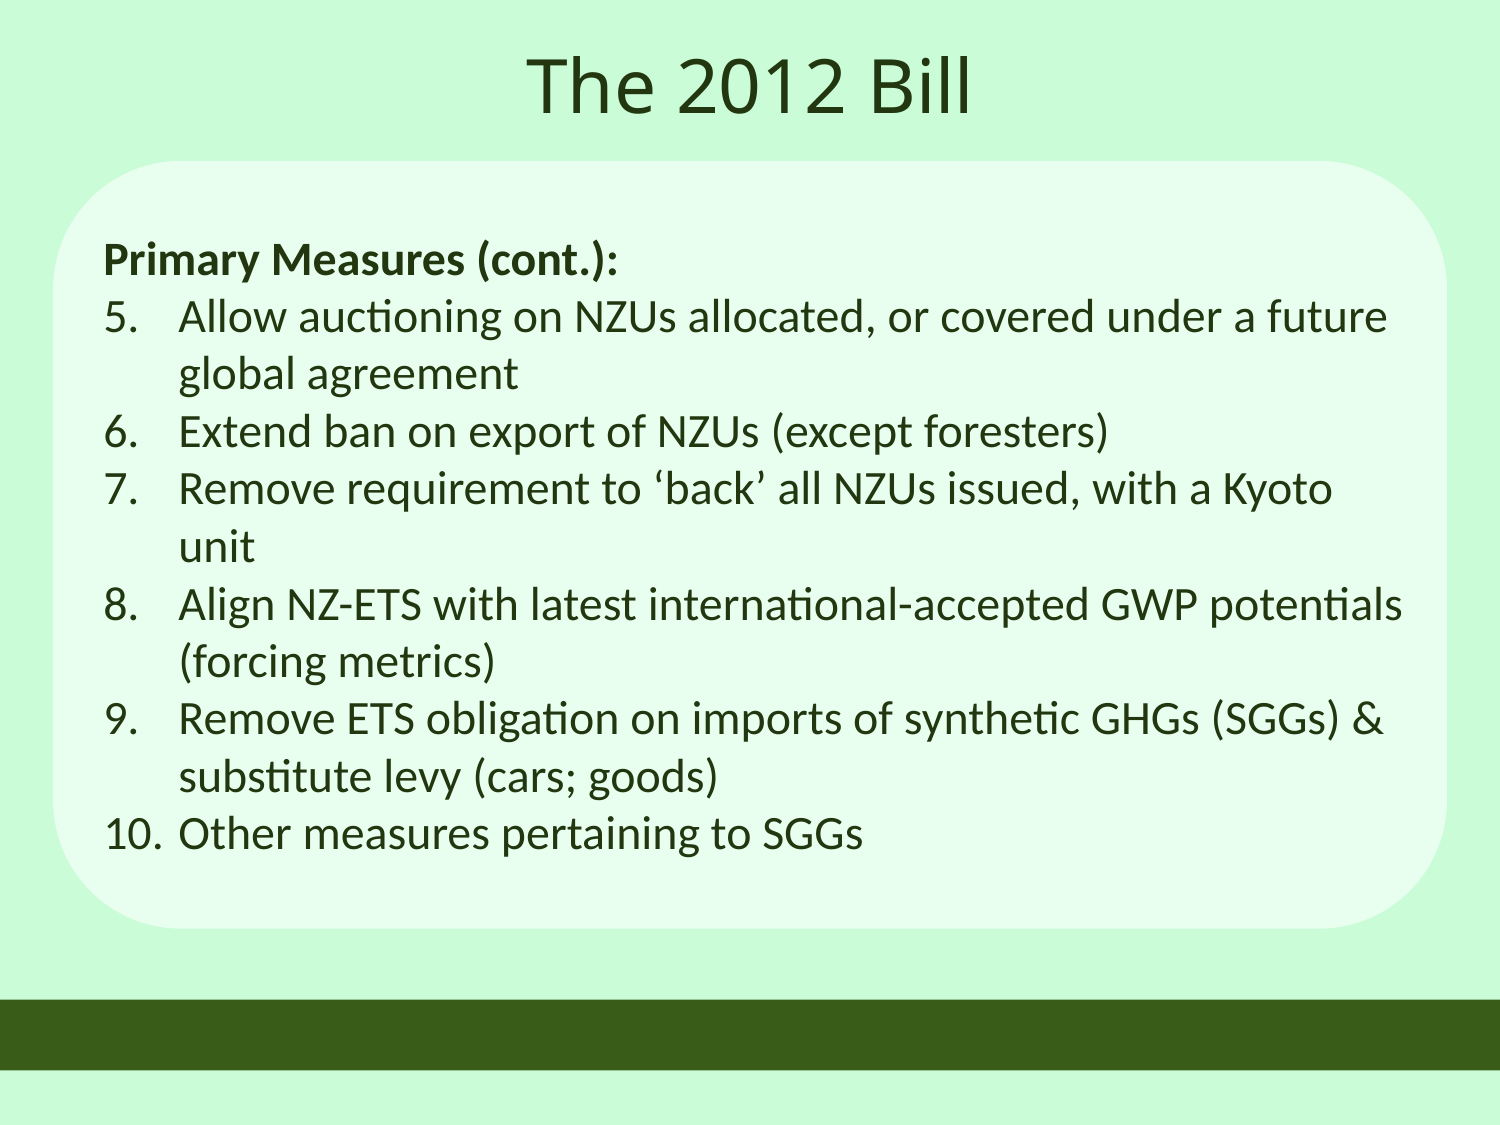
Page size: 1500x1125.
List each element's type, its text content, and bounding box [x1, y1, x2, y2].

text_box [50, 158, 1450, 892]
text_box The 2012 Bill [53, 30, 1447, 136]
text_box Primary Measures (cont.): Allow auctioning on NZUs allocated, or covered under a future global agreement Extend ban on export of NZUs (except foresters) Remove requirement to ‘back’ all NZUs issued, with a Kyoto unit Align NZ-ETS with latest international-accepted GWP potentials (forcing metrics) Remove ETS obligation on imports of synthetic GHGs (SGGs) & substitute levy (cars; goods) Other measures pertaining to SGGs [88, 219, 1424, 982]
text_box [0, 997, 1500, 1072]
